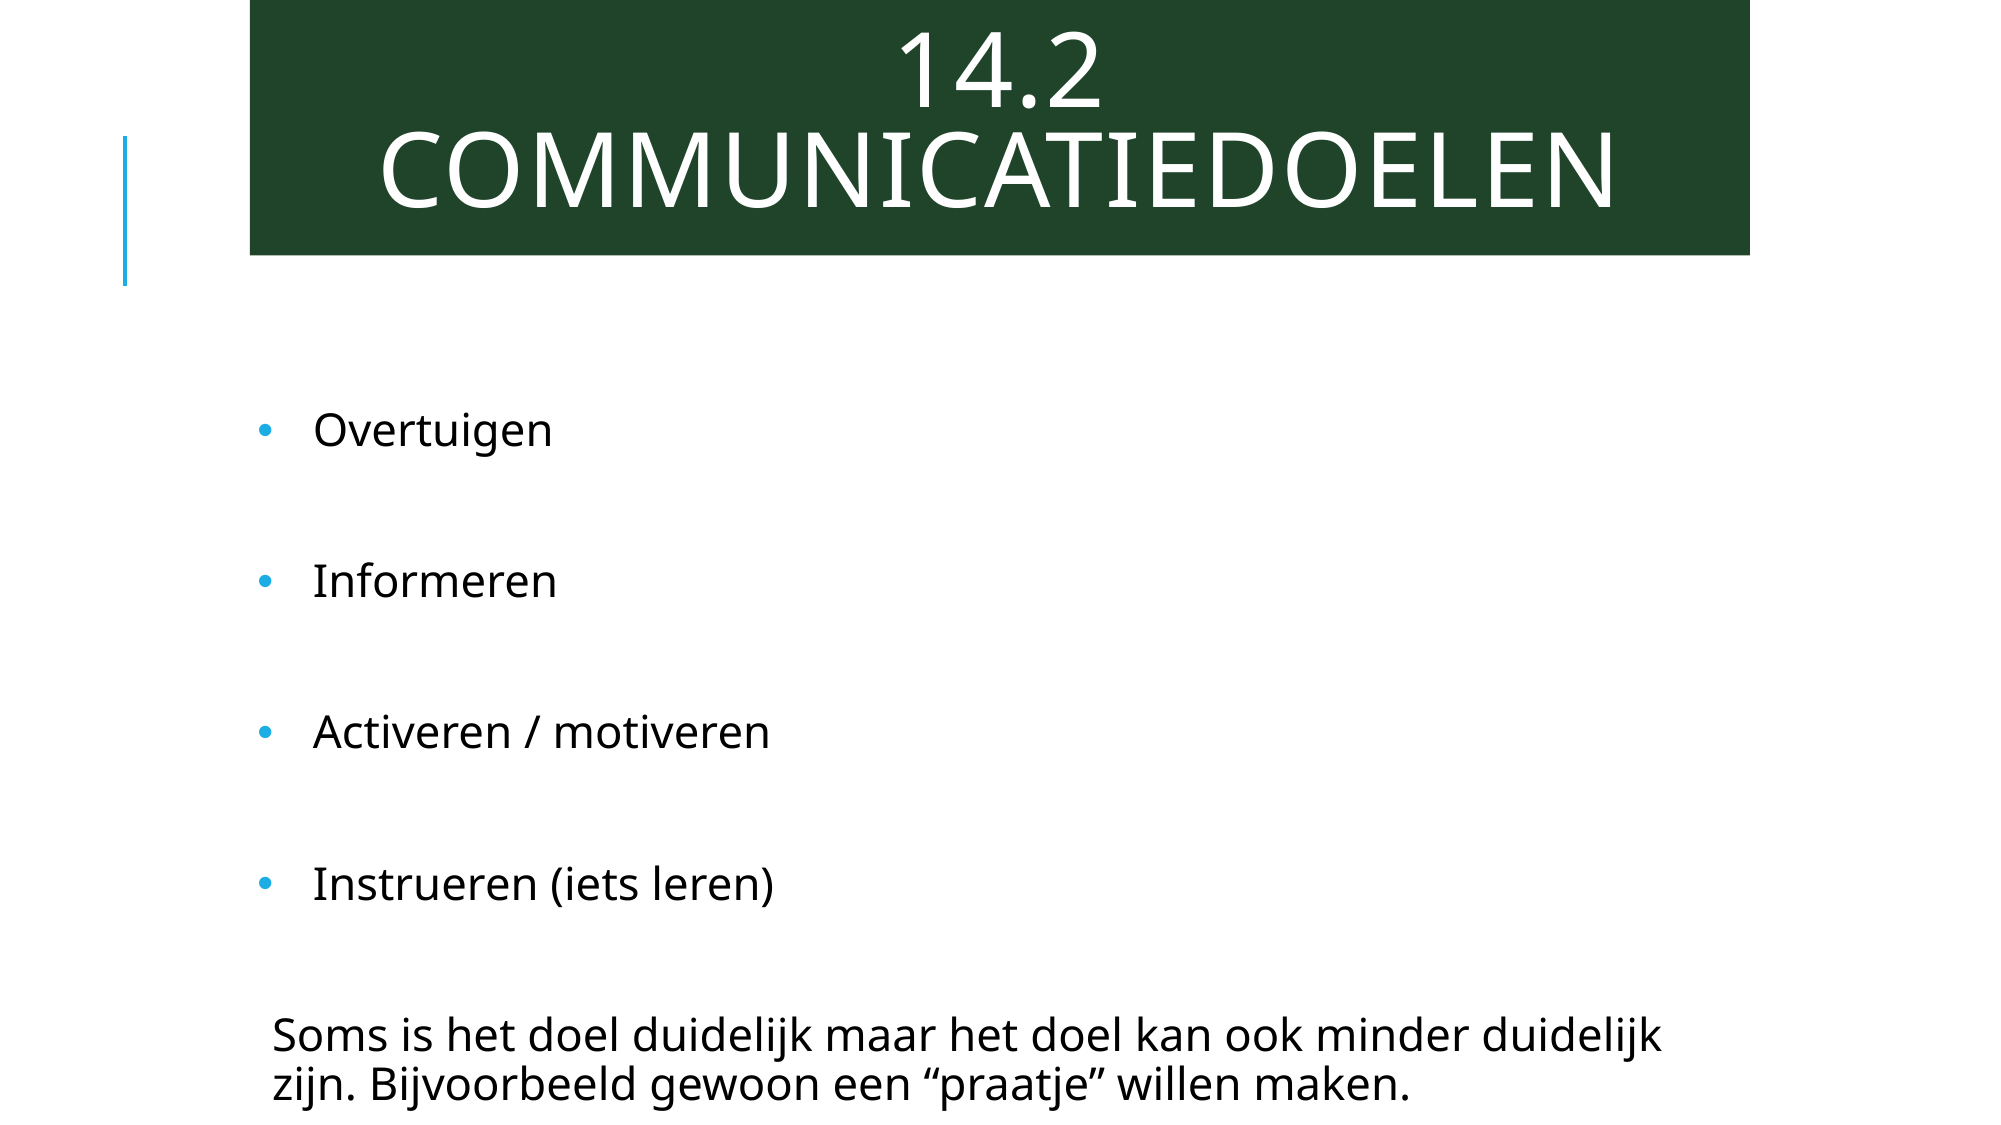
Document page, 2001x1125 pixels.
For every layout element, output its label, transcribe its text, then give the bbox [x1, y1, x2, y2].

title 14.2 Communicatiedoelen [249, 0, 1750, 256]
list Overtuigen Informeren Activeren / motiveren Instrueren (iets leren) Soms is het doel duidelijk maar het doel kan ook minder duidelijk zijn. Bijvoorbeeld gewoon een “praatje” willen maken. [249, 256, 1750, 1125]
